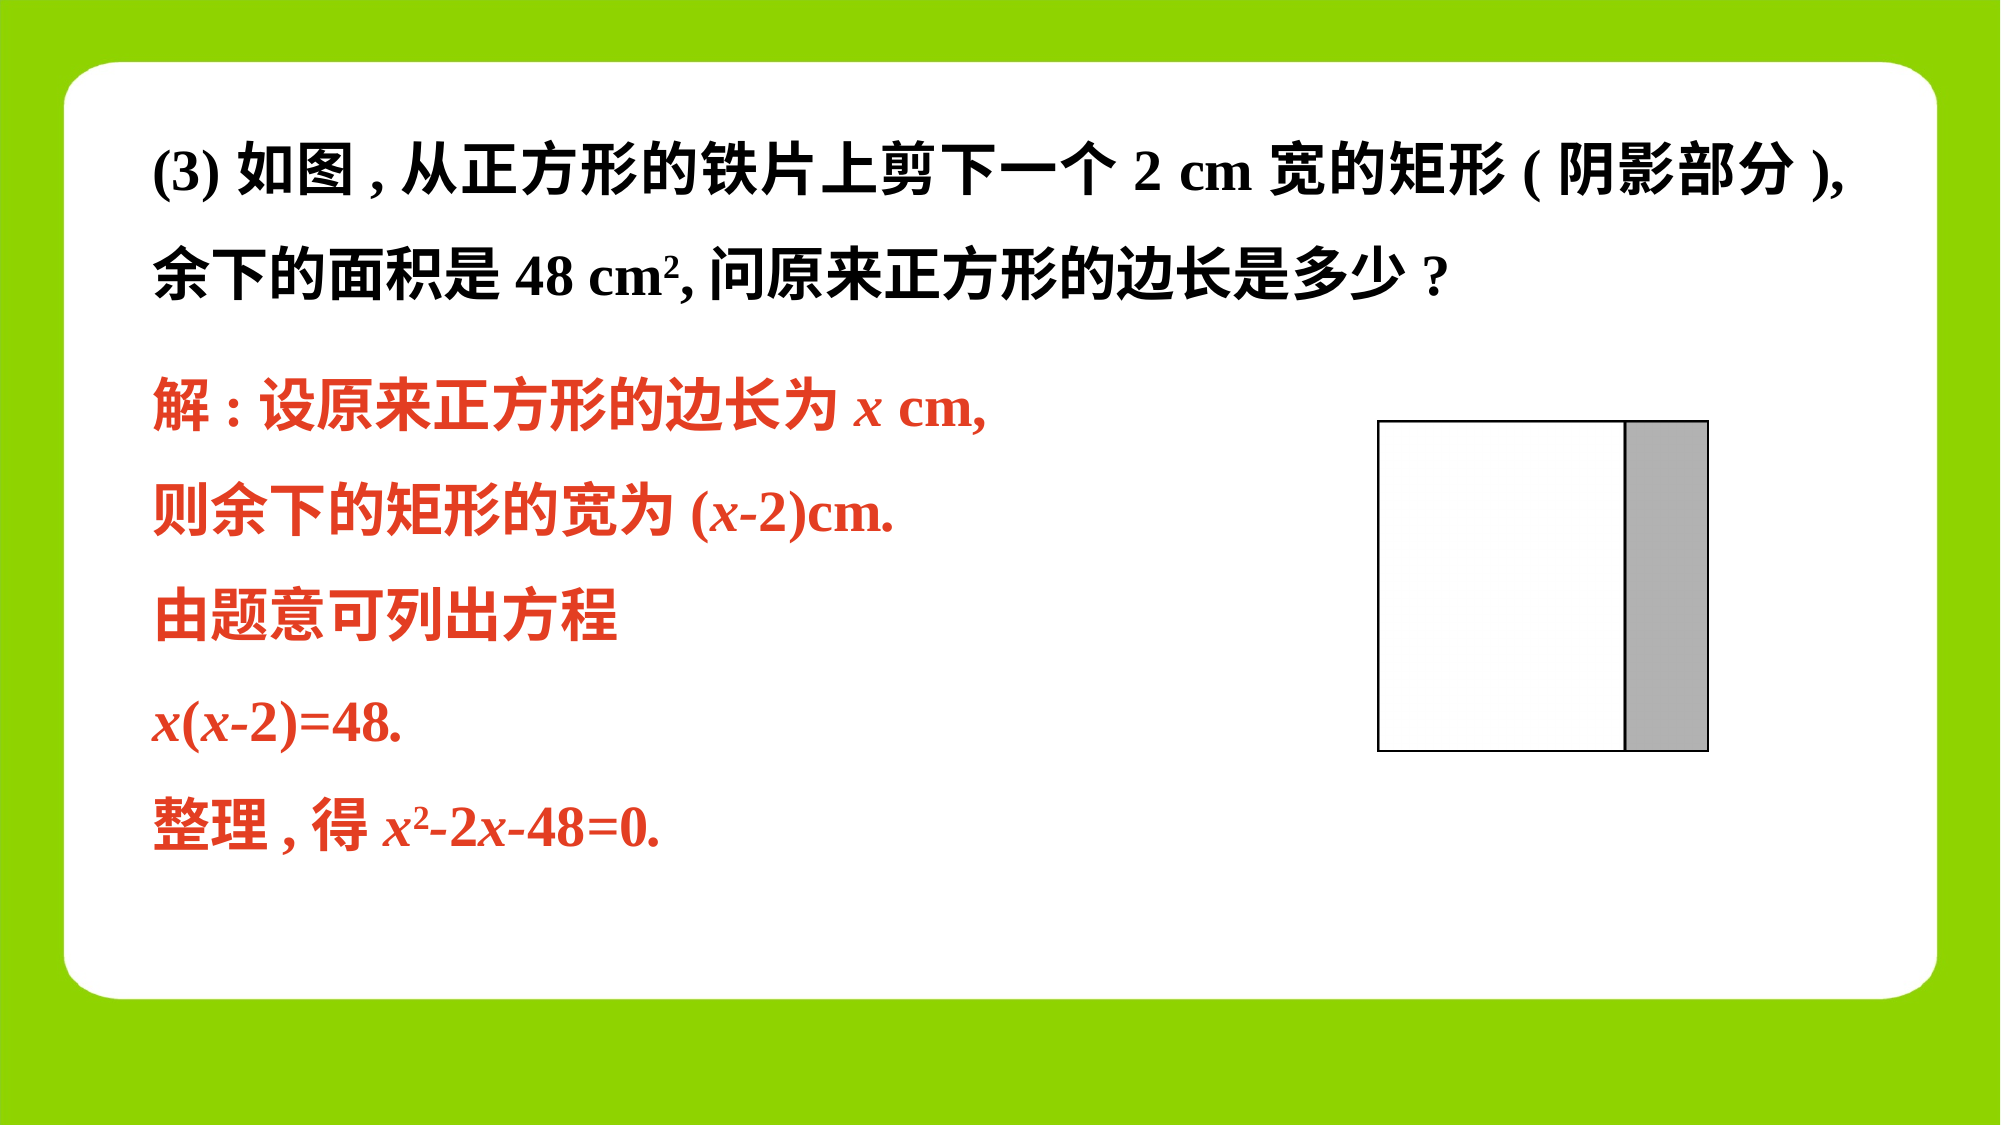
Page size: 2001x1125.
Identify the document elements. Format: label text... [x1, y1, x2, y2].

text_box (3)如图,从正方形的铁片上剪下一个2 cm宽的矩形(阴影部分),余下的面积是48 cm2,问原来正方形的边长是多少? [137, 89, 1874, 315]
text_box 解:设原来正方形的边长为x cm, 则余下的矩形的宽为(x-2)cm. 由题意可列出方程 x(x-2)=48. 整理,得x2-2x-48=0. [137, 326, 1048, 866]
picture [0, 0, 2001, 1125]
